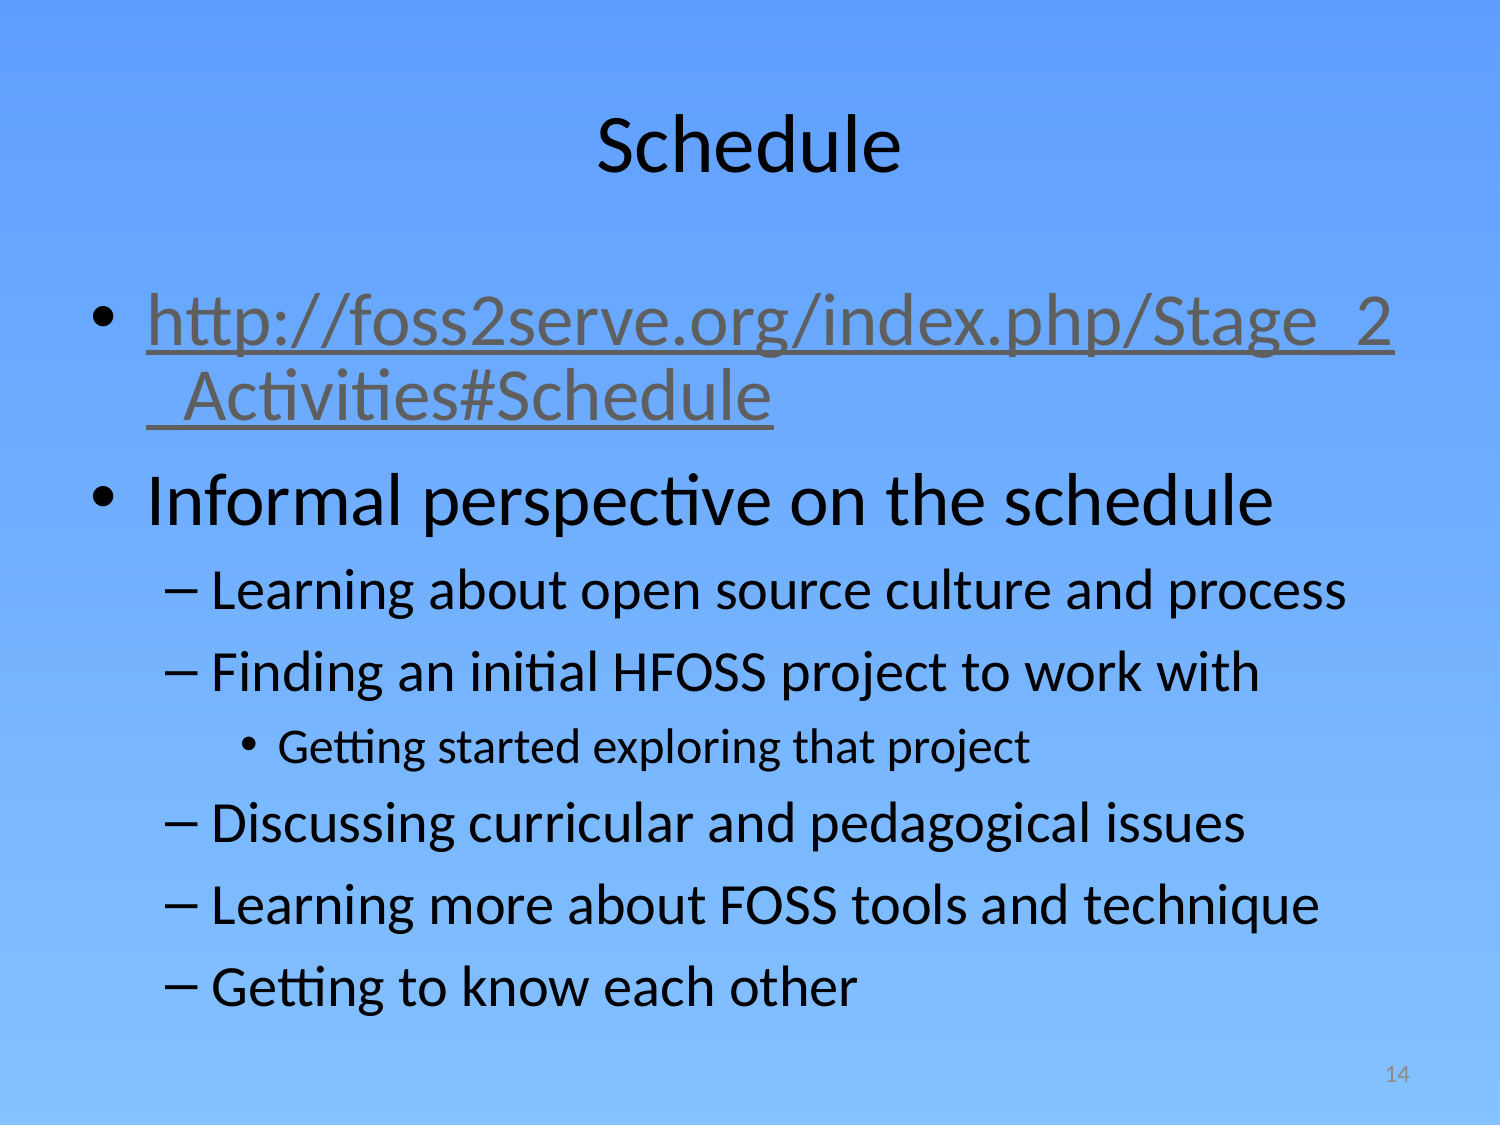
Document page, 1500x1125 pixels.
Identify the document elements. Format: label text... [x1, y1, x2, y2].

title Schedule [74, 44, 1426, 233]
list http://foss2serve.org/index.php/Stage_2_Activities#Schedule Informal perspective on the schedule Learning about open source culture and process Finding an initial HFOSS project to work with Getting started exploring that project Discussing curricular and pedagogical issues Learning more about FOSS tools and technique Getting to know each other [74, 262, 1426, 1006]
slide_number 14 [1074, 1042, 1425, 1103]
